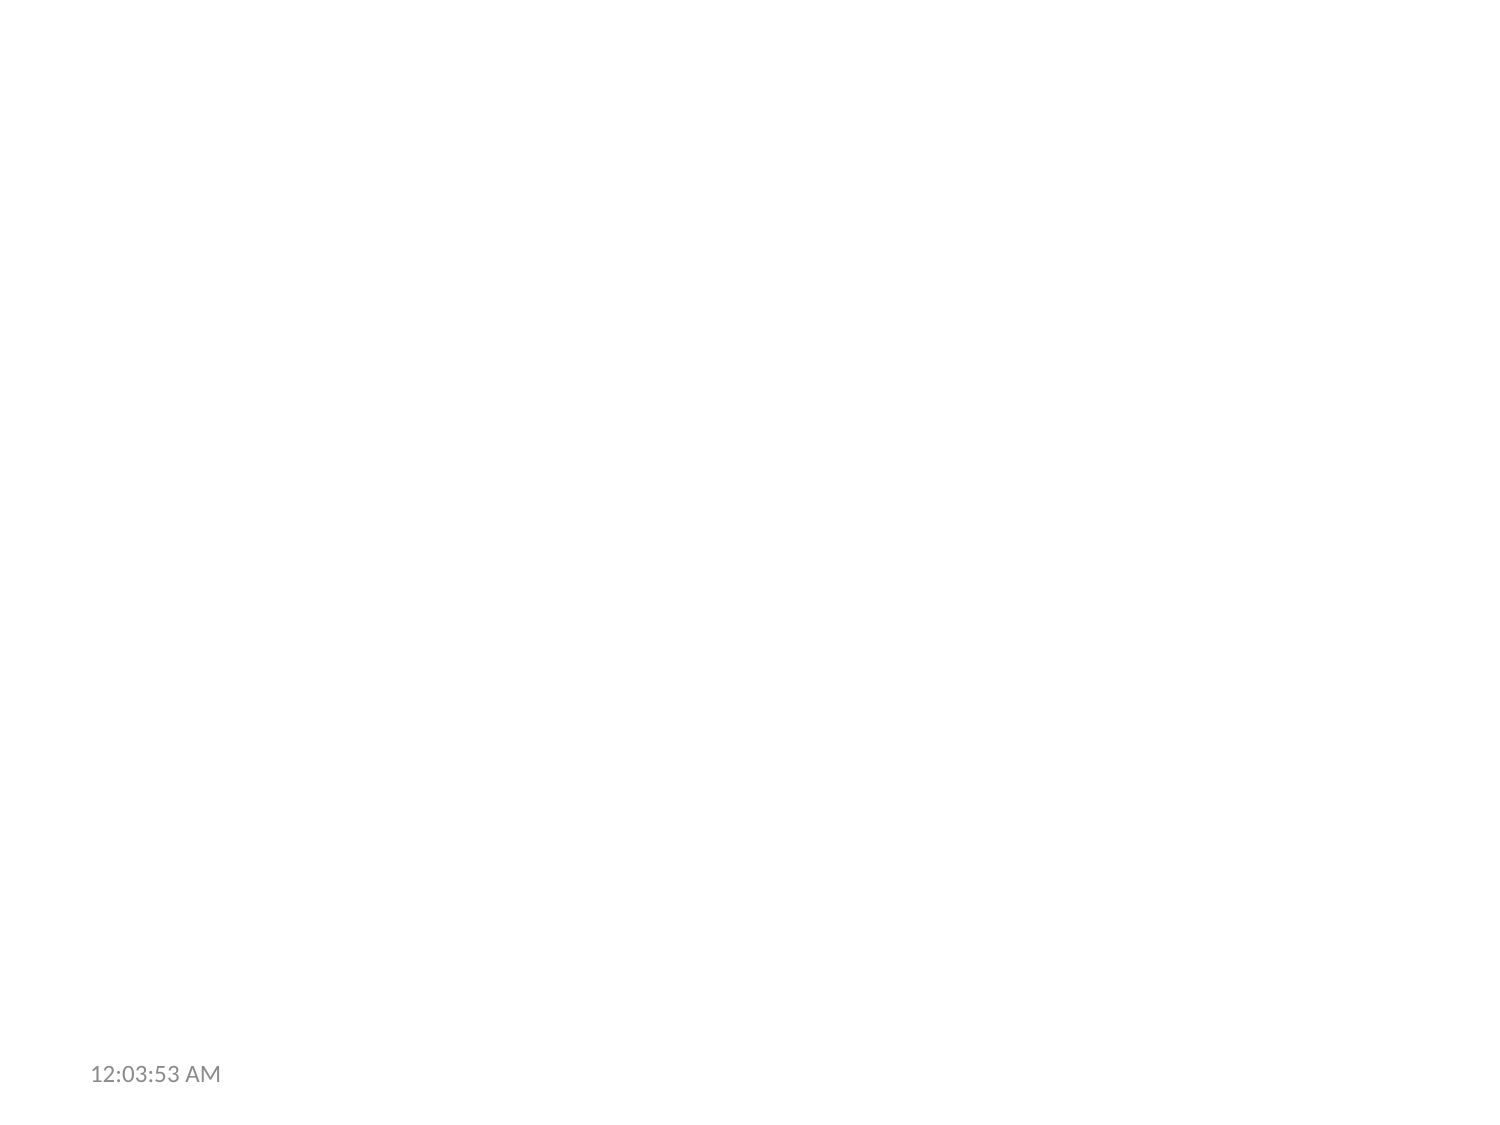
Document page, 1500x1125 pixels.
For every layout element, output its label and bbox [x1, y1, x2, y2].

slide_number [75, 1042, 425, 1103]
